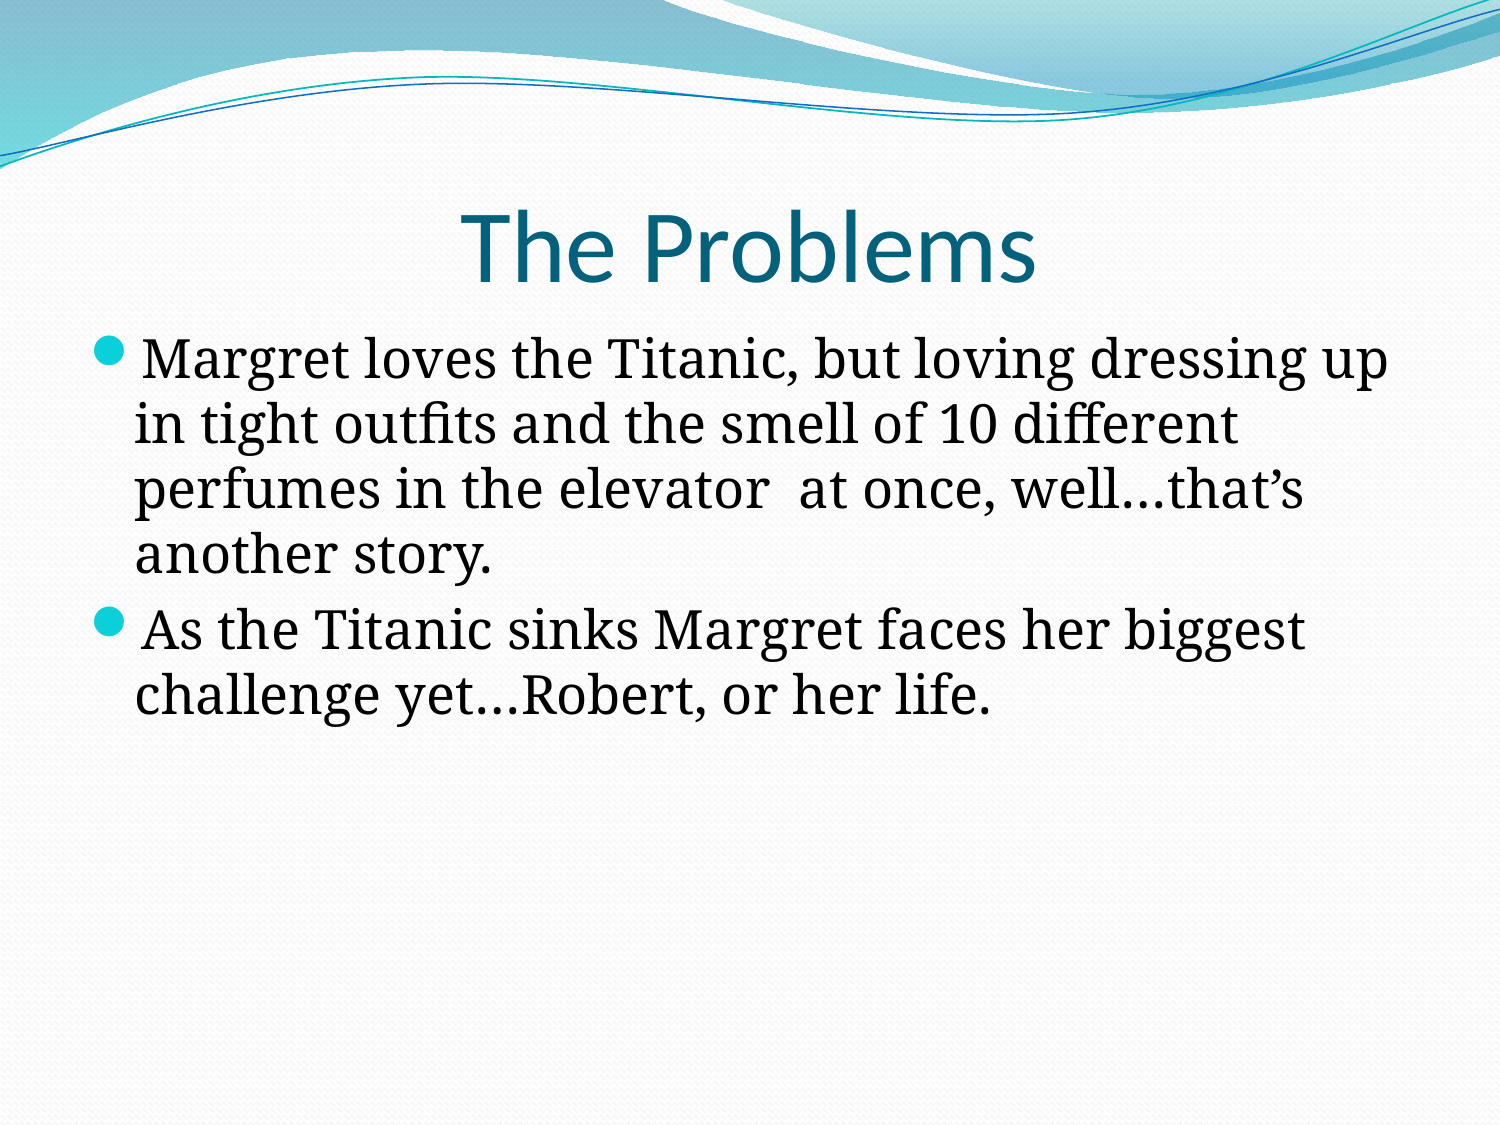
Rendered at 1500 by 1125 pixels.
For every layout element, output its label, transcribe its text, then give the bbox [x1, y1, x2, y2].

list Margret loves the Titanic, but loving dressing up in tight outfits and the smell of 10 different perfumes in the elevator at once, well…that’s another story. As the Titanic sinks Margret faces her biggest challenge yet…Robert, or her life. [75, 317, 1425, 1038]
title The Problems [75, 115, 1425, 303]
